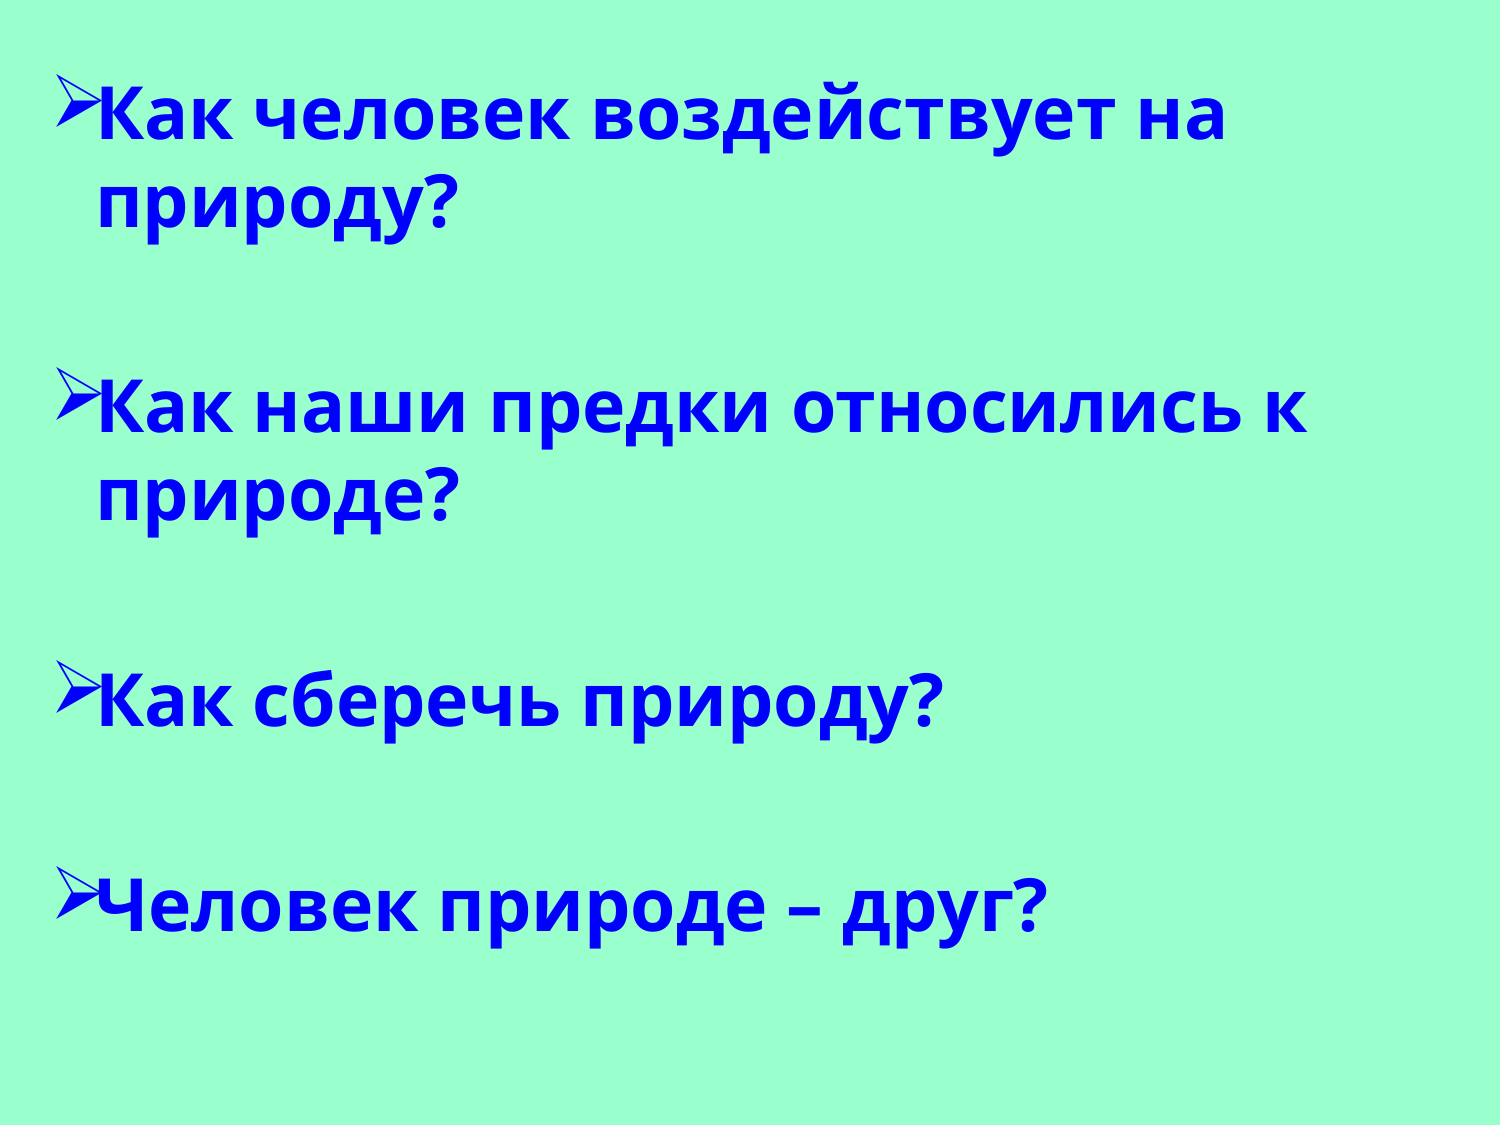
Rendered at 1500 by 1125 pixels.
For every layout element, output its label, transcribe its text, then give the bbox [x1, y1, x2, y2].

list Как человек воздействует на природу? Как наши предки относились к природе? Как сберечь природу? Человек природе – друг? [35, 58, 1465, 1067]
